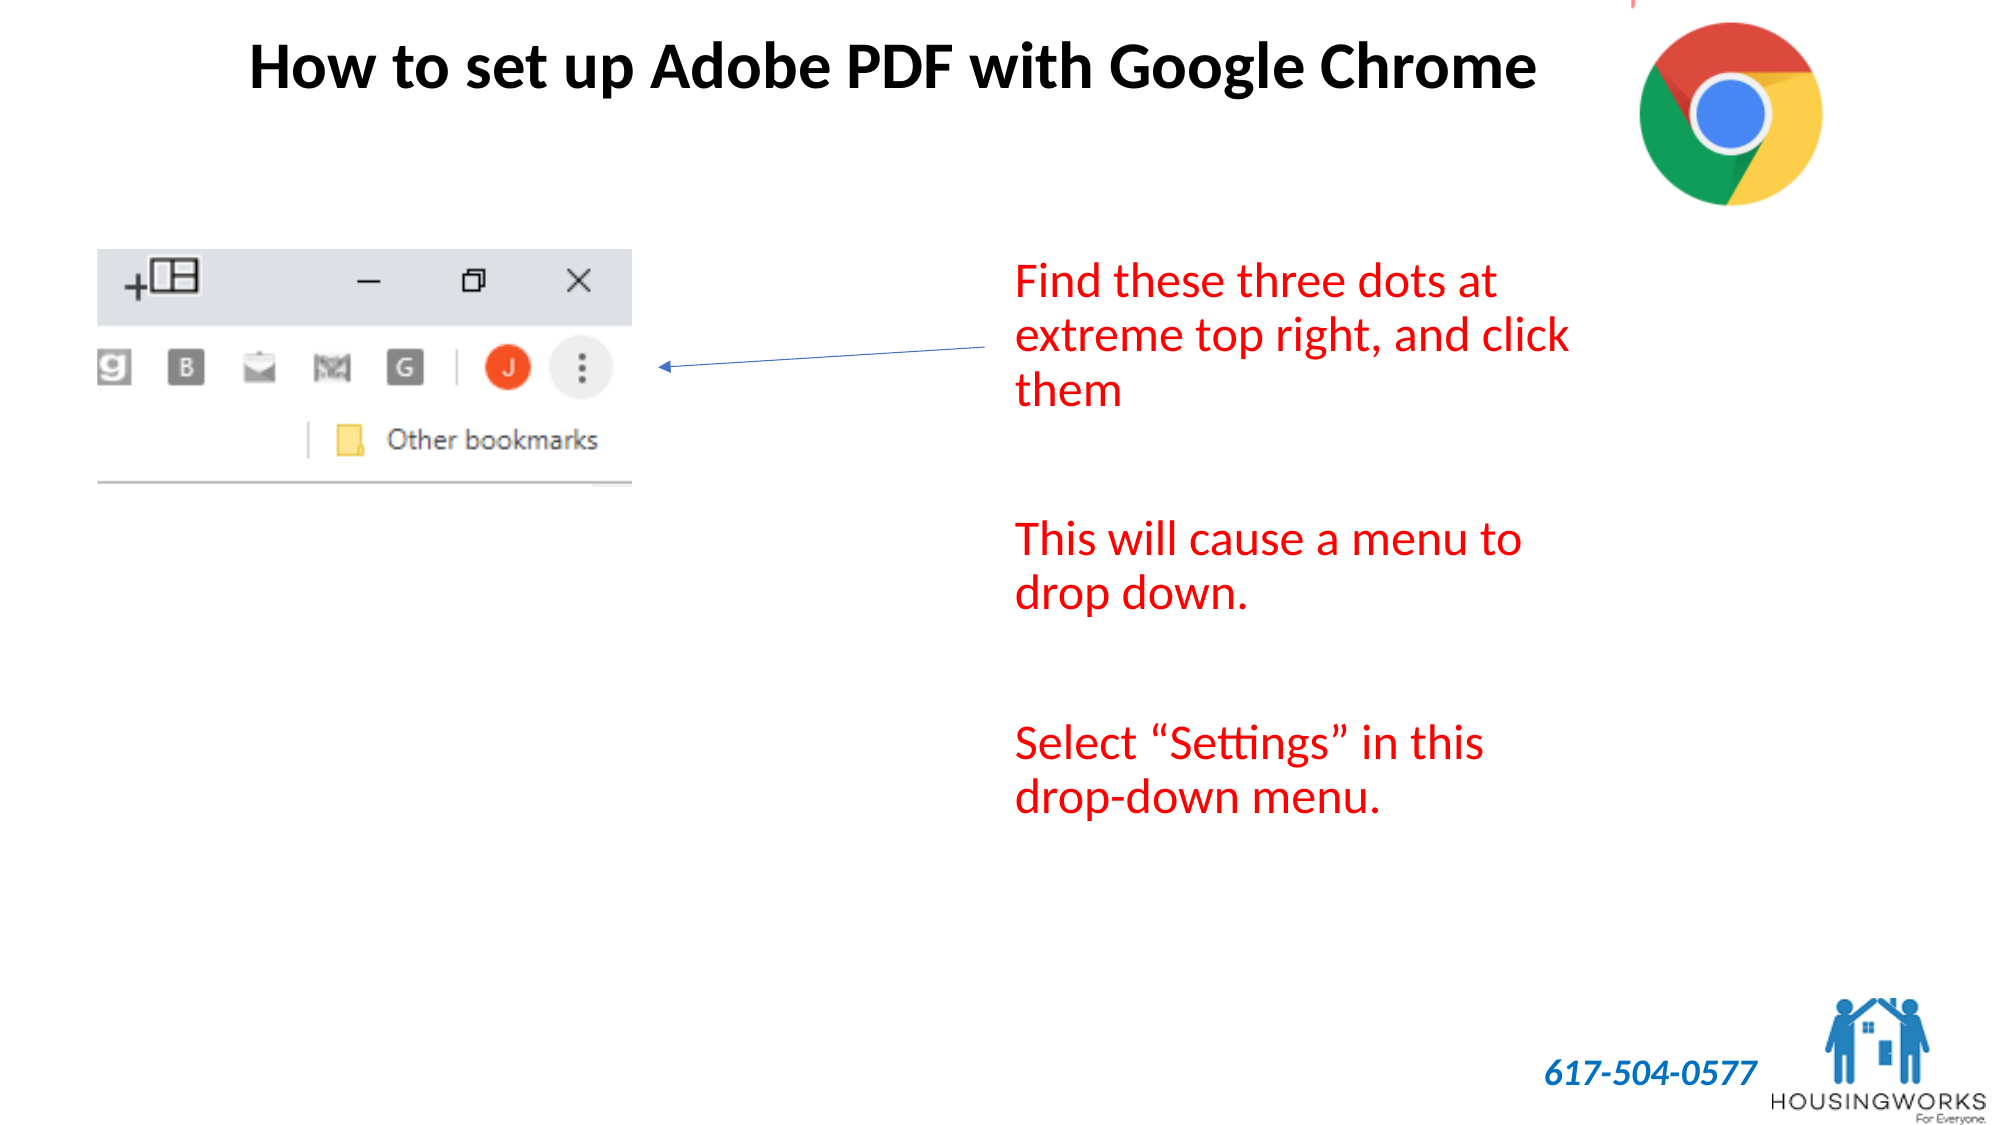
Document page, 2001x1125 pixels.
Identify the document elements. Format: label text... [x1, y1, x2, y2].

text_box 617-504-0577 [1528, 1032, 1772, 1101]
text_box Find these three dots at extreme top right, and click them This will cause a menu to drop down. Select “Settings” in this drop-down menu. [999, 247, 1591, 1006]
picture [1772, 998, 1986, 1125]
text_box How to set up Adobe PDF with Google Chrome [234, 23, 1631, 106]
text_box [658, 347, 985, 368]
picture [97, 207, 735, 487]
picture [1631, 0, 1840, 211]
